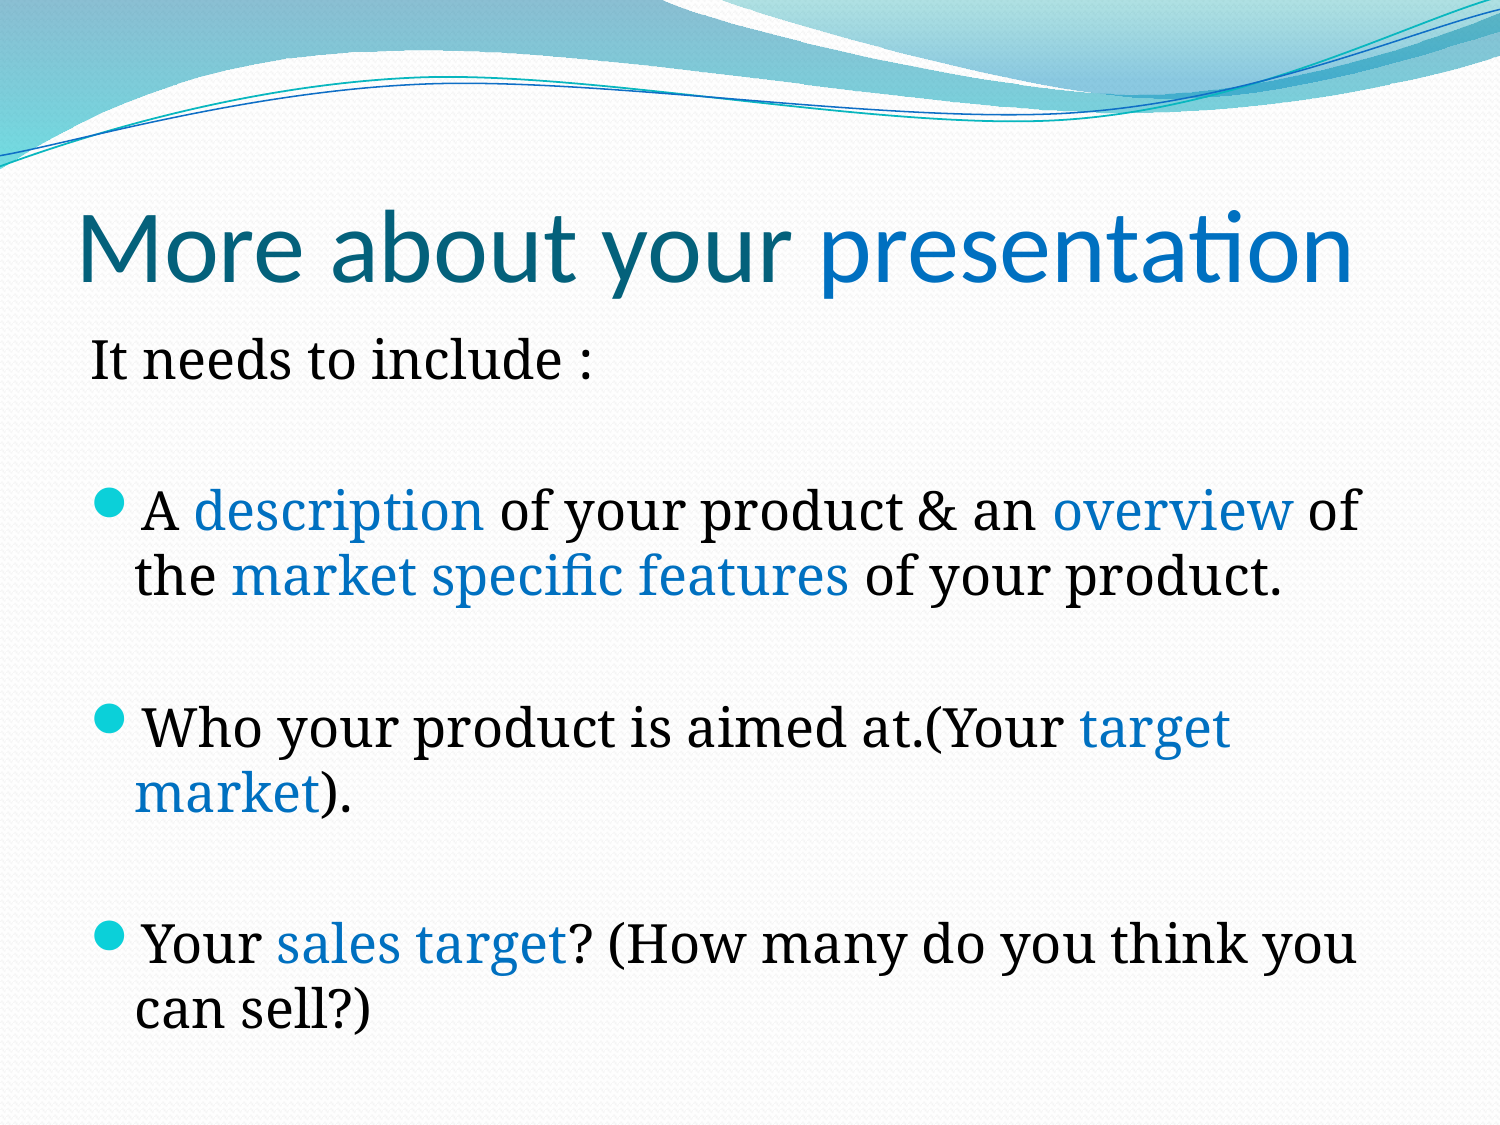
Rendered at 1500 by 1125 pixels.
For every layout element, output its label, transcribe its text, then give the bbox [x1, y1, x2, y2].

list It needs to include : A description of your product & an overview of the market specific features of your product. Who your product is aimed at.(Your target market). Your sales target? (How many do you think you can sell?) [74, 317, 1426, 1038]
title More about your presentation [74, 115, 1426, 304]
